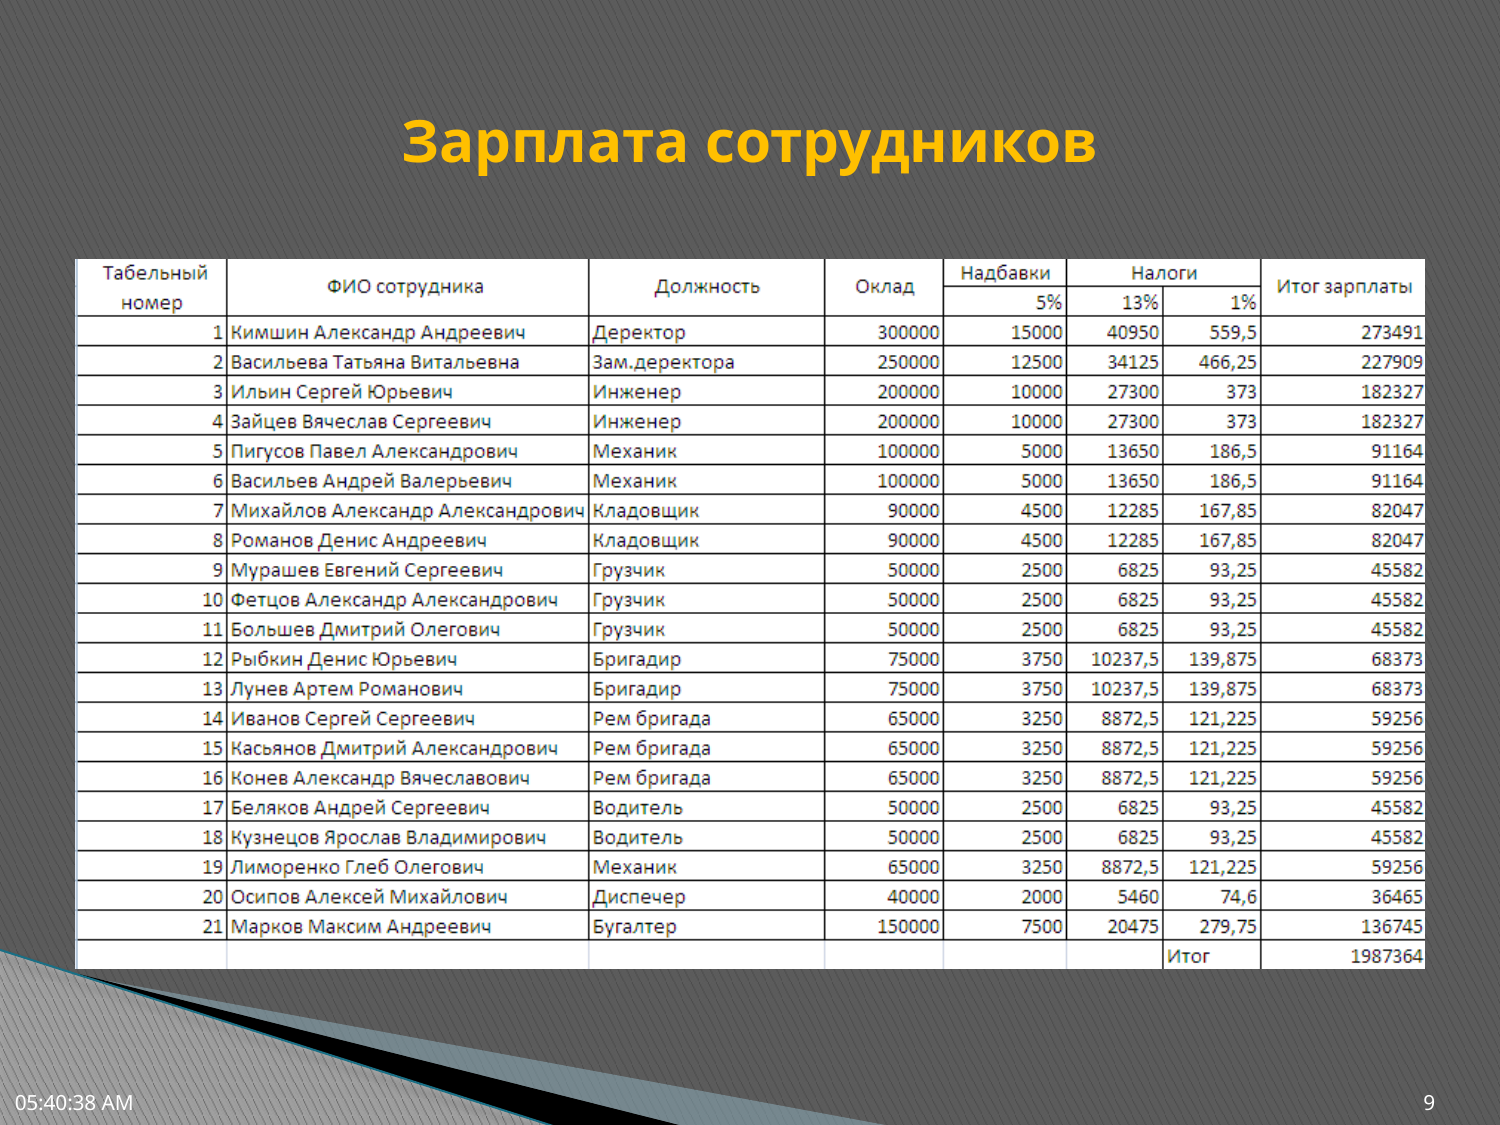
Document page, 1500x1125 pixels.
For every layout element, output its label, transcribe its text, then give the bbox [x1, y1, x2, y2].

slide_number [0, 1065, 315, 1125]
footer 9 [1358, 1065, 1500, 1125]
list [74, 259, 1426, 969]
title Зарплата сотрудников [75, 45, 1425, 233]
